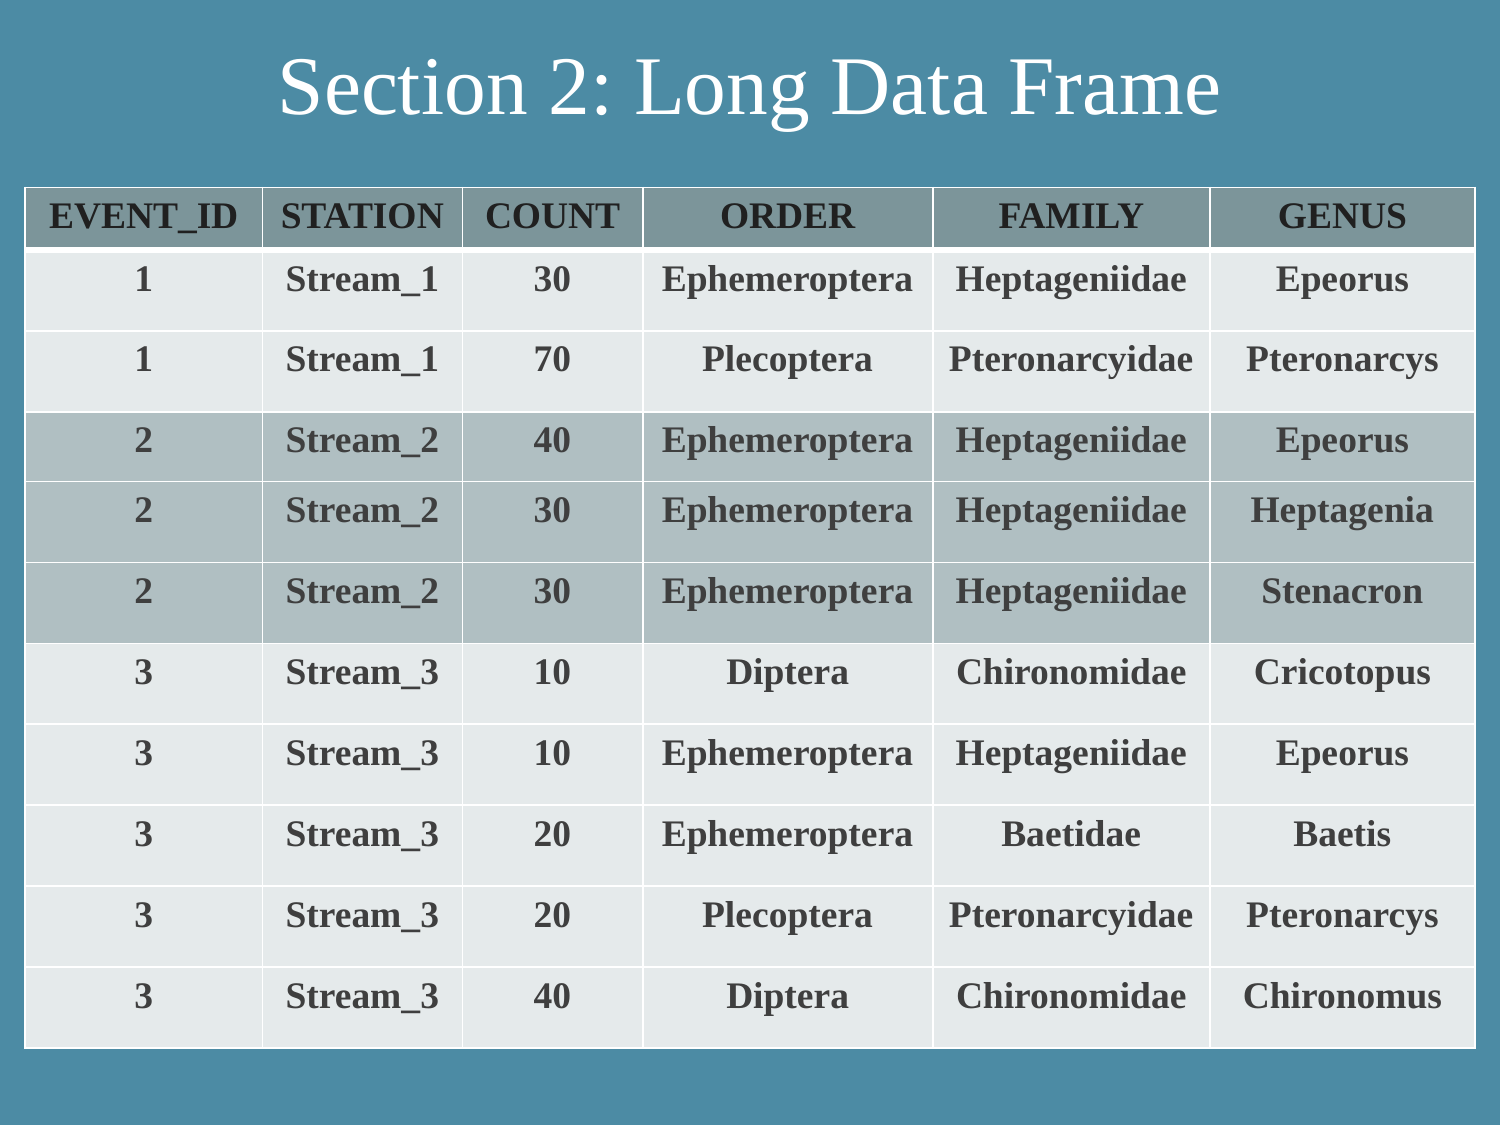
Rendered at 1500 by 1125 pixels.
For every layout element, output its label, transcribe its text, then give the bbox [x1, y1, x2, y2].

table_cell Pteronarcyidae [934, 887, 1209, 966]
table_cell Stenacron [1211, 563, 1474, 643]
table_cell 40 [463, 413, 642, 481]
table_cell 10 [463, 725, 642, 804]
table_cell Pteronarcys [1211, 887, 1474, 966]
table_cell 2 [26, 413, 262, 481]
table_cell 3 [26, 887, 262, 966]
table_cell Ephemeroptera [644, 806, 932, 885]
table_cell Heptageniidae [934, 563, 1209, 643]
table_header ORDER [644, 188, 932, 247]
table_cell Epeorus [1211, 253, 1474, 330]
table_cell 30 [463, 253, 642, 330]
table_header STATION [263, 188, 462, 247]
table_cell 10 [463, 644, 642, 723]
table_cell Stream_2 [263, 482, 462, 562]
table_cell Stream_3 [263, 887, 462, 966]
table_cell Ephemeroptera [644, 413, 932, 481]
table_cell Chironomus [1211, 968, 1474, 1047]
table_header COUNT [463, 188, 642, 247]
table_cell Baetidae [934, 806, 1209, 885]
table_cell Cricotopus [1211, 644, 1474, 723]
table_cell 3 [26, 644, 262, 723]
table_cell 3 [26, 968, 262, 1047]
table_cell Stream_3 [263, 968, 462, 1047]
table_cell Heptageniidae [934, 253, 1209, 330]
table_cell Stream_3 [263, 806, 462, 885]
table_cell Diptera [644, 644, 932, 723]
table_cell Diptera [644, 968, 932, 1047]
table_cell Stream_2 [263, 563, 462, 643]
table_cell 20 [463, 887, 642, 966]
table_header EVENT_ID [26, 188, 262, 247]
table_cell Ephemeroptera [644, 253, 932, 330]
table_cell Stream_3 [263, 644, 462, 723]
table_header GENUS [1211, 188, 1474, 247]
table_cell Heptageniidae [934, 725, 1209, 804]
table_cell 40 [463, 968, 642, 1047]
table_cell 30 [463, 482, 642, 562]
table_cell 20 [463, 806, 642, 885]
table_cell Stream_1 [263, 332, 462, 411]
table_cell 2 [26, 563, 262, 643]
table_cell Heptageniidae [934, 413, 1209, 481]
table_cell 3 [26, 725, 262, 804]
table_cell 3 [26, 806, 262, 885]
table_cell 2 [26, 482, 262, 562]
table_cell 70 [463, 332, 642, 411]
table_cell 1 [26, 253, 262, 330]
table_cell Stream_3 [263, 725, 462, 804]
table_header FAMILY [934, 188, 1209, 247]
title Section 2: Long Data Frame [0, 24, 1500, 138]
table_cell Epeorus [1211, 725, 1474, 804]
table_cell Plecoptera [644, 887, 932, 966]
table_cell Pteronarcyidae [934, 332, 1209, 411]
table_cell Chironomidae [934, 644, 1209, 723]
table_cell Ephemeroptera [644, 482, 932, 562]
table_cell Ephemeroptera [644, 725, 932, 804]
table_cell Baetis [1211, 806, 1474, 885]
table_cell Ephemeroptera [644, 563, 932, 643]
table_cell Pteronarcys [1211, 332, 1474, 411]
table_cell Chironomidae [934, 968, 1209, 1047]
table_cell Epeorus [1211, 413, 1474, 481]
table_cell 30 [463, 563, 642, 643]
table_cell Plecoptera [644, 332, 932, 411]
table_cell Heptageniidae [934, 482, 1209, 562]
table_cell Heptagenia [1211, 482, 1474, 562]
table_cell Stream_2 [263, 413, 462, 481]
table_cell 1 [26, 332, 262, 411]
table_cell Stream_1 [263, 253, 462, 330]
